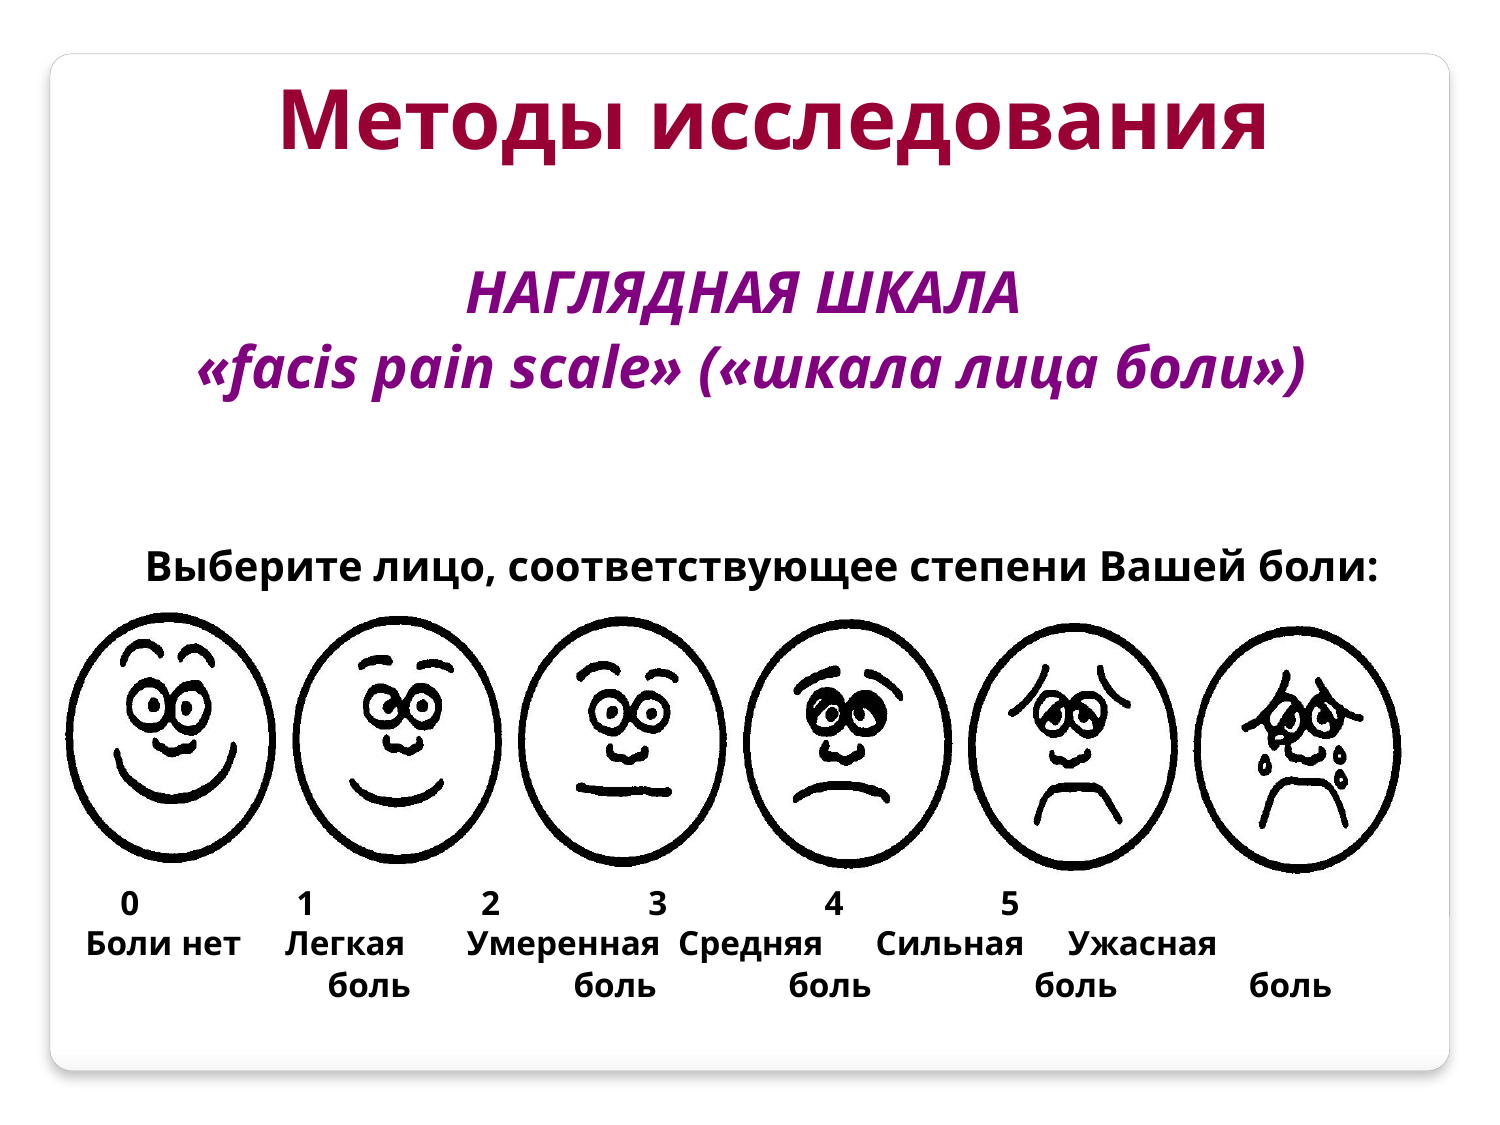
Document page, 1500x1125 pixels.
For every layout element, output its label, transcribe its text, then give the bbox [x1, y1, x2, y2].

text_box боль [773, 975, 918, 1011]
text_box Методы исследования [36, 51, 1496, 173]
text_box боль [312, 975, 457, 1011]
text_box Выберите лицо, соответствующее степени Вашей боли: [65, 532, 1459, 598]
text_box боль [558, 975, 703, 1011]
text_box 0 1 2 3 4 5 Боли нет Легкая Умеренная Средняя Сильная Ужасная [53, 874, 1447, 970]
text_box боль [1234, 975, 1379, 1011]
picture [52, 573, 1430, 906]
text_box боль [1019, 975, 1164, 1011]
text_box НАГЛЯДНАЯ ШКАЛА «facis pain scale» («шкала лица боли») [0, 240, 1495, 362]
